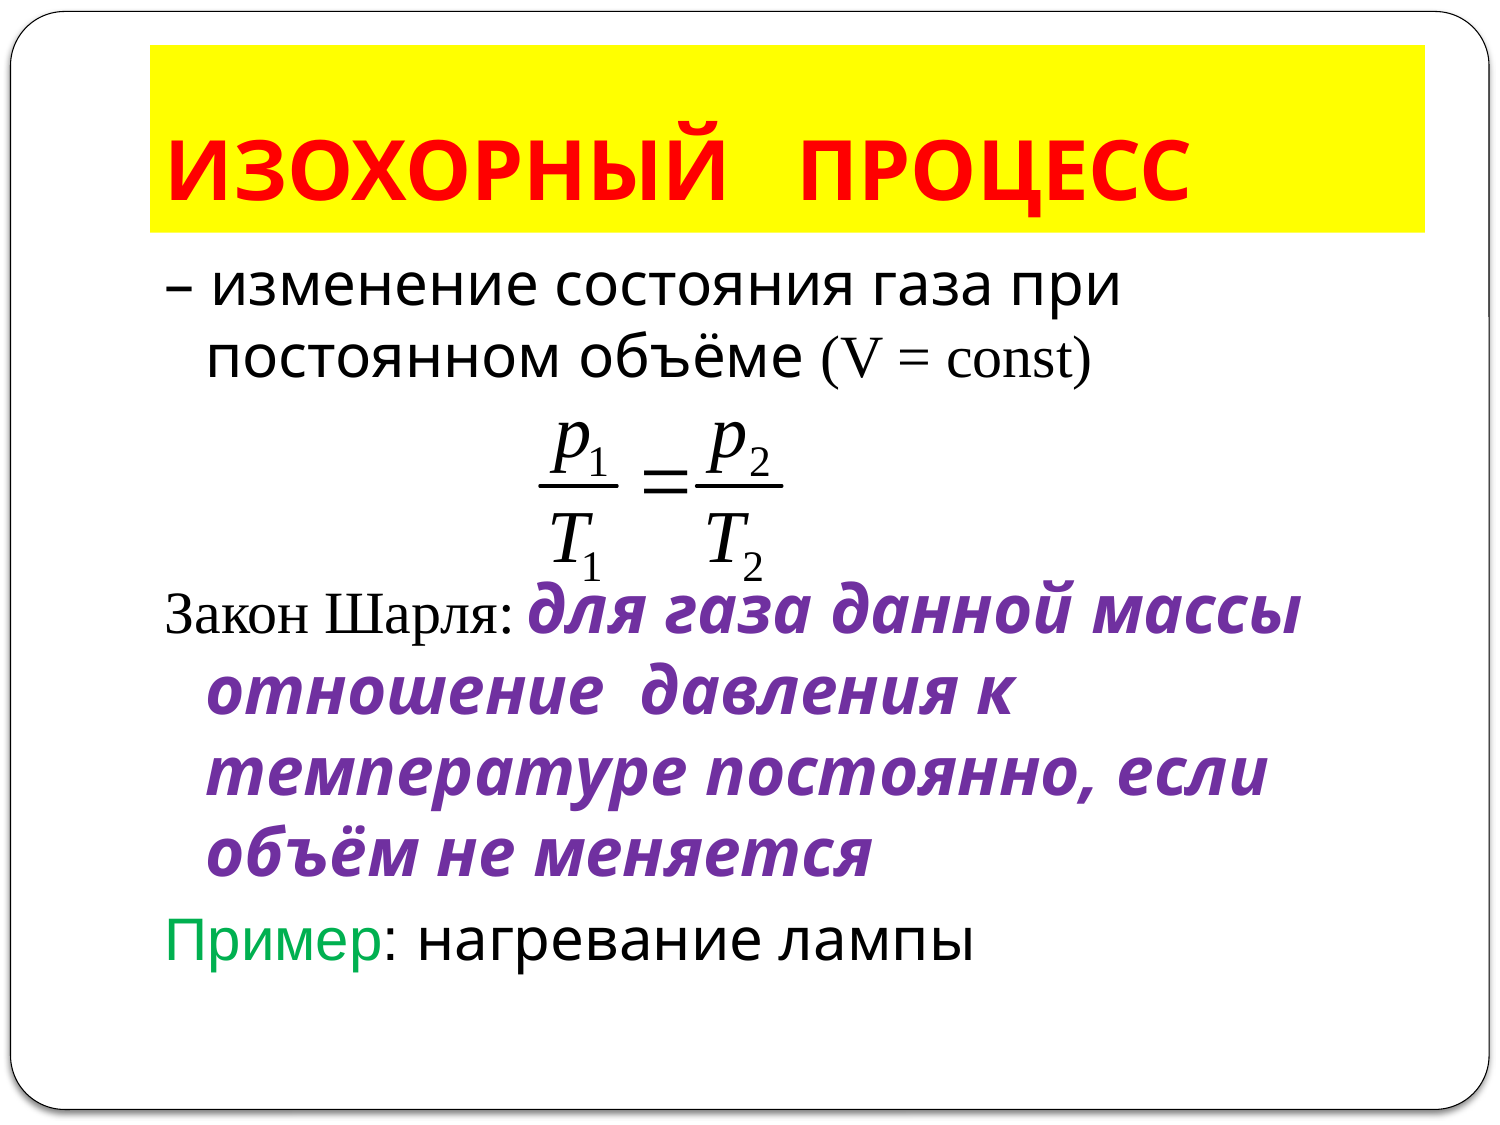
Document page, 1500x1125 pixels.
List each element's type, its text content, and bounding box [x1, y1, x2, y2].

list – изменение состояния газа при постоянном объёме (V = const) Закон Шарля: для газа данной массы отношение давления к температуре постоянно, если объём не меняется Пример: нагревание лампы [150, 237, 1425, 988]
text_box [527, 386, 796, 599]
title ИЗОХОРНЫЙ ПРОЦЕСС [150, 45, 1425, 233]
